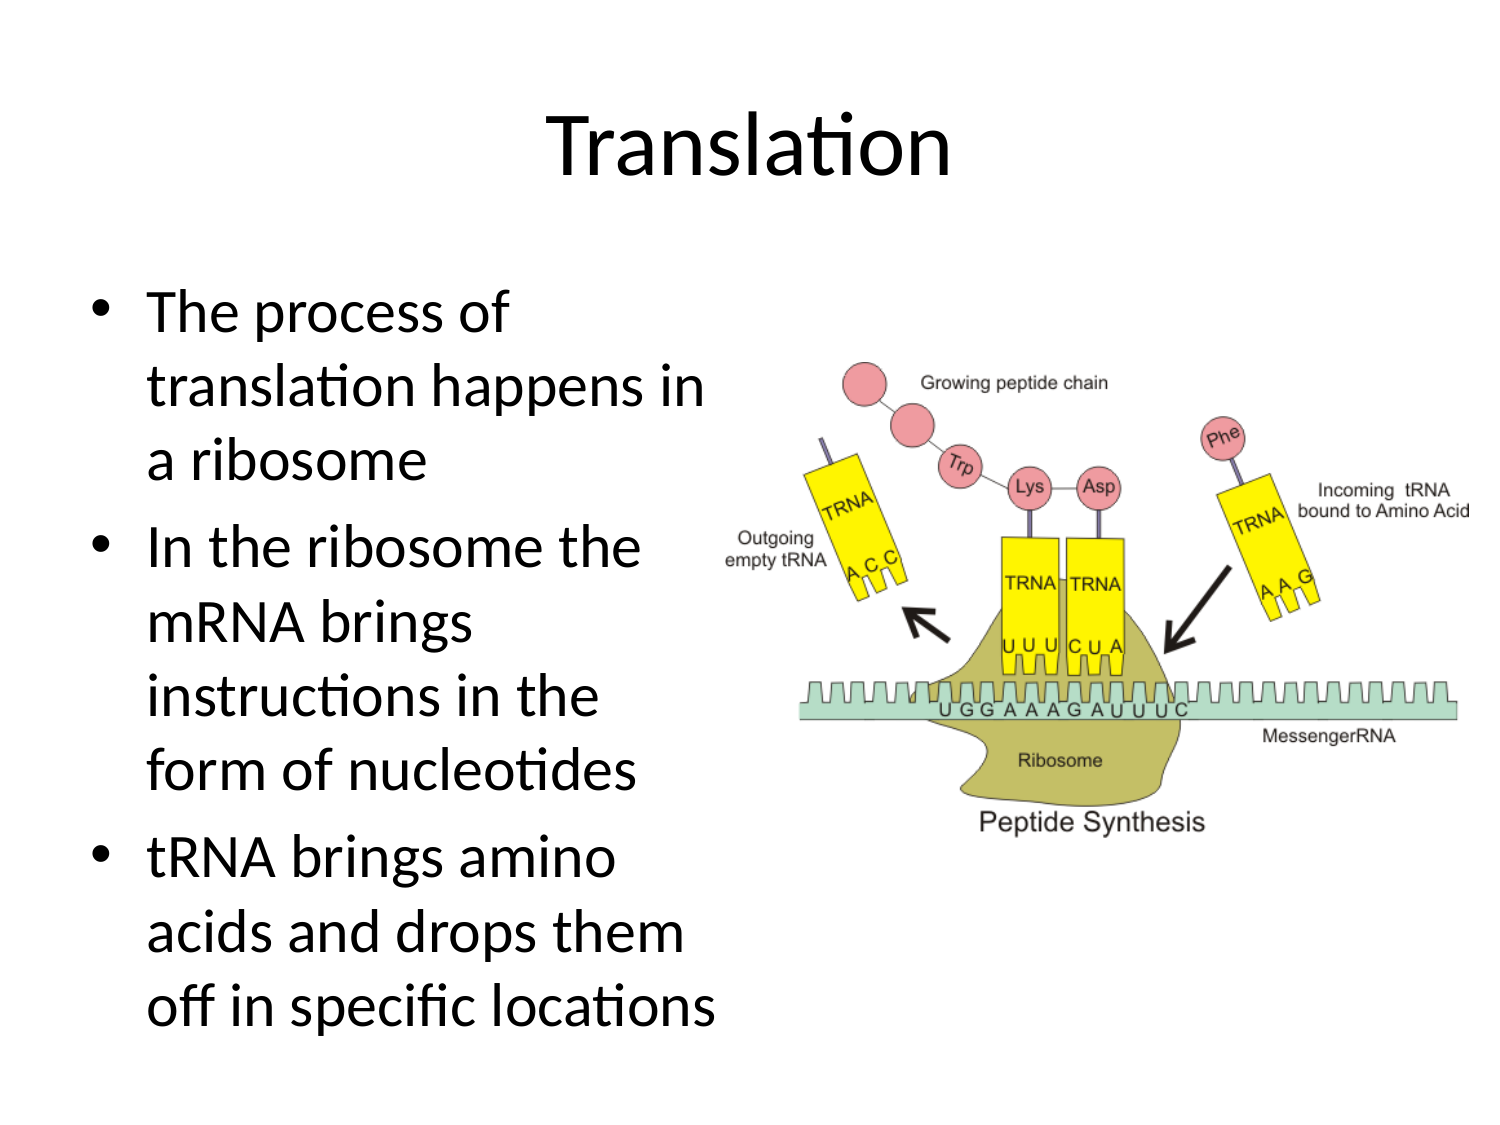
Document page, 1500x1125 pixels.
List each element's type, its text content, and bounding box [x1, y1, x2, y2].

list The process of translation happens in a ribosome In the ribosome the mRNA brings instructions in the form of nucleotides tRNA brings amino acids and drops them off in specific locations [75, 262, 738, 1075]
title Translation [75, 45, 1425, 233]
picture [724, 362, 1469, 838]
